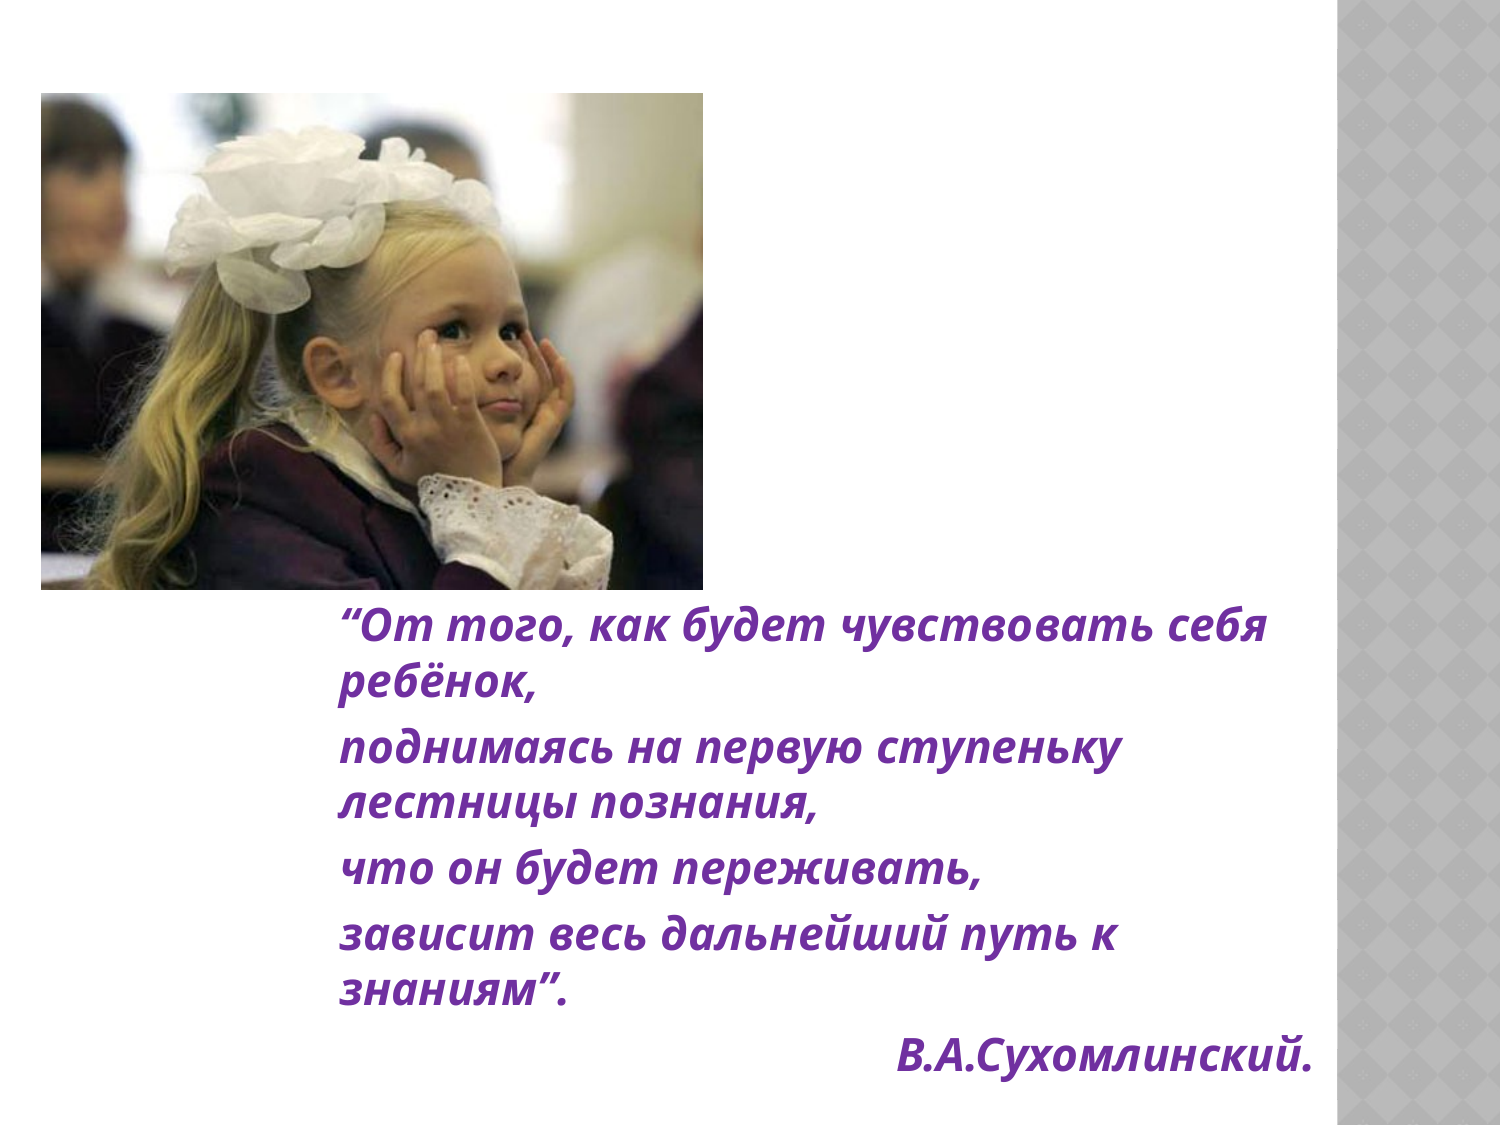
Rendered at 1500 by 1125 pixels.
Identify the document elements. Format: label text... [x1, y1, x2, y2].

picture [40, 92, 704, 590]
list “От того, как будет чувствовать себя ребёнок, поднимаясь на первую ступеньку лестницы познания, что он будет переживать, зависит весь дальнейший путь к знаниям”. В.А.Сухомлинский. [324, 588, 1331, 1089]
